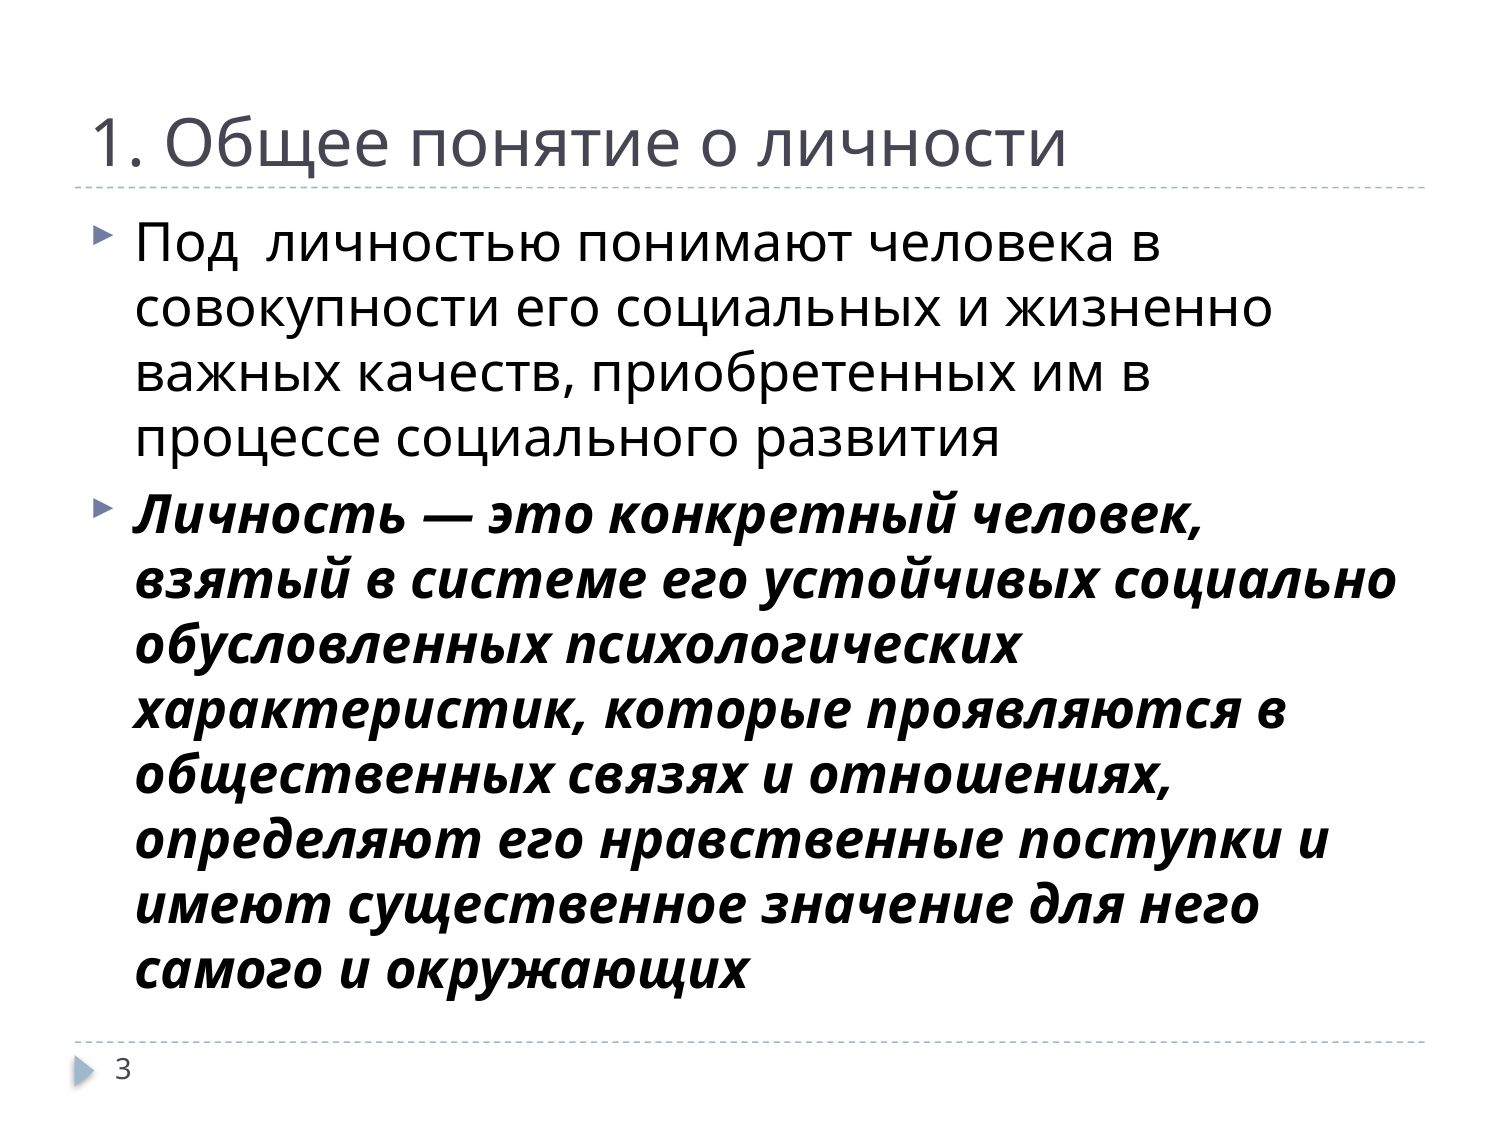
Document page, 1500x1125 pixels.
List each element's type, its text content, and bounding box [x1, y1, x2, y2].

slide_number 3 [100, 1042, 426, 1103]
list Под личностью понимают человека в совокупности его социальных и жизненно важных качеств, приобретенных им в процессе социального развития Личность — это конкретный человек, взятый в системе его устойчивых социально обусловленных психологических характеристик, которые проявляются в общественных связях и отношениях, определяют его нравственные поступки и имеют существенное значение для него самого и окружающих [75, 200, 1425, 1010]
title 1. Общее понятие о личности [75, 24, 1425, 188]
